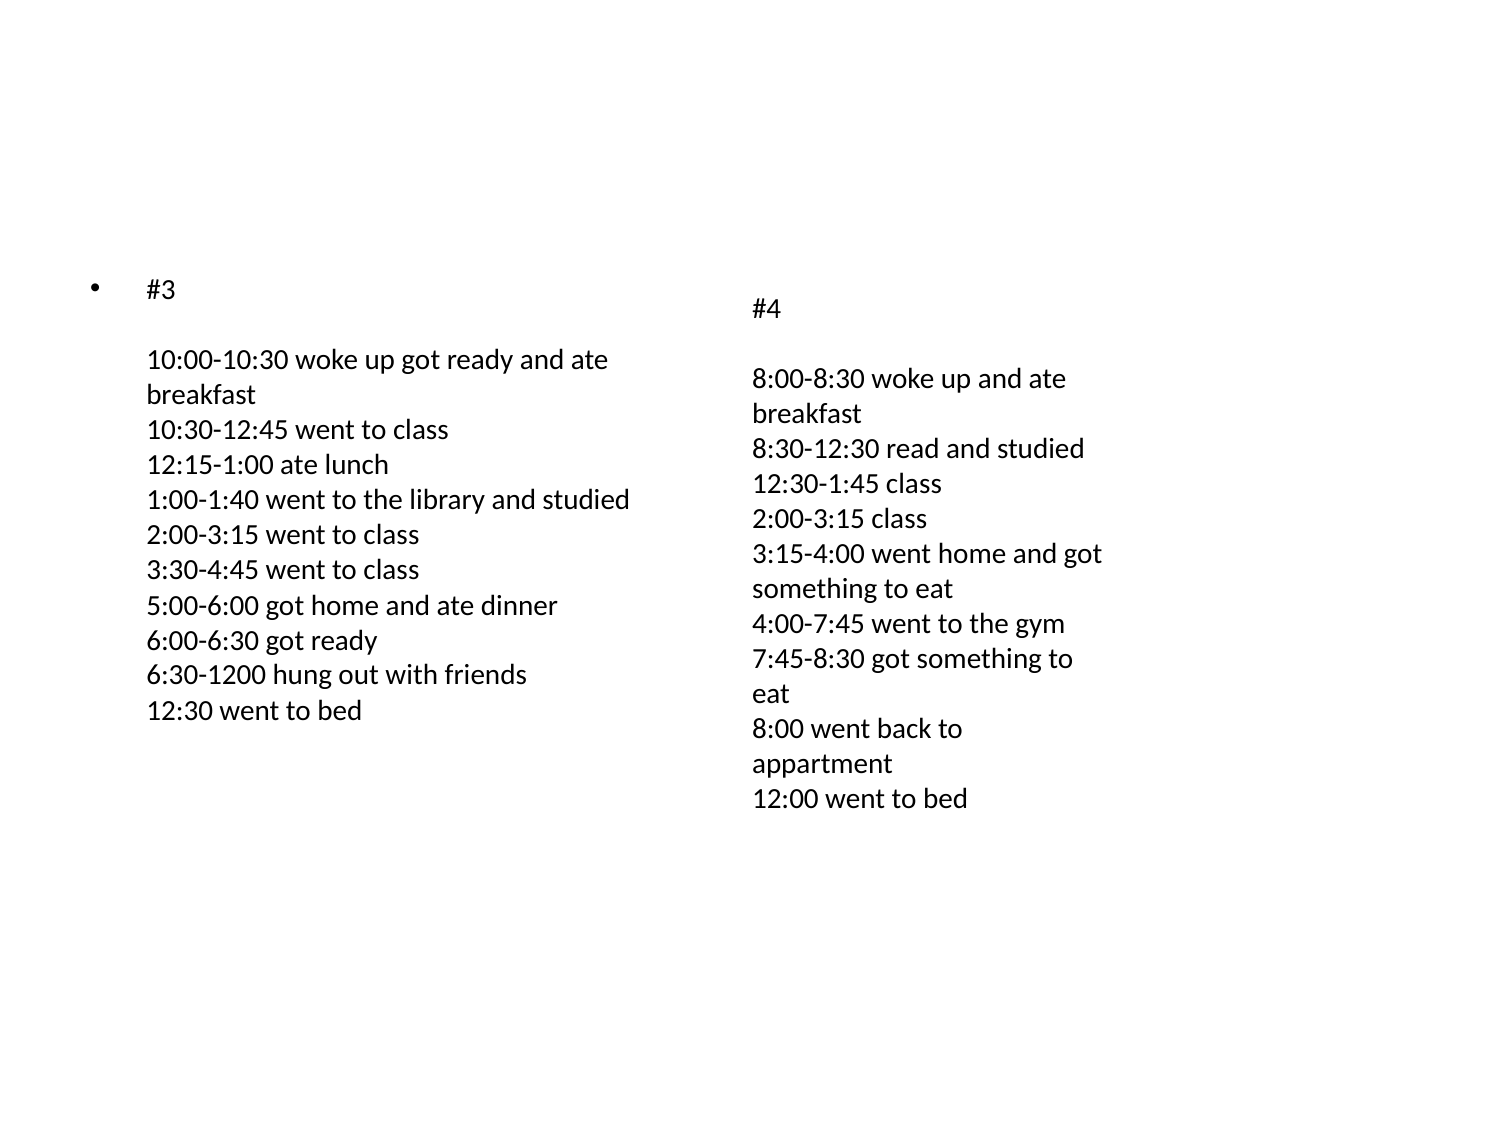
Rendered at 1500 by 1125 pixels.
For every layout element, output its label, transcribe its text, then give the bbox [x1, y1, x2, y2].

text_box #4 8:00-8:30 woke up and ate breakfast 8:30-12:30 read and studied 12:30-1:45 class 2:00-3:15 class 3:15-4:00 went home and got something to eat 4:00-7:45 went to the gym 7:45-8:30 got something to eat 8:00 went back to appartment 12:00 went to bed [737, 282, 1125, 822]
list #3 10:00-10:30 woke up got ready and ate breakfast 10:30-12:45 went to class 12:15-1:00 ate lunch 1:00-1:40 went to the library and studied 2:00-3:15 went to class 3:30-4:45 went to class 5:00-6:00 got home and ate dinner 6:00-6:30 got ready 6:30-1200 hung out with friends 12:30 went to bed [75, 262, 738, 1005]
